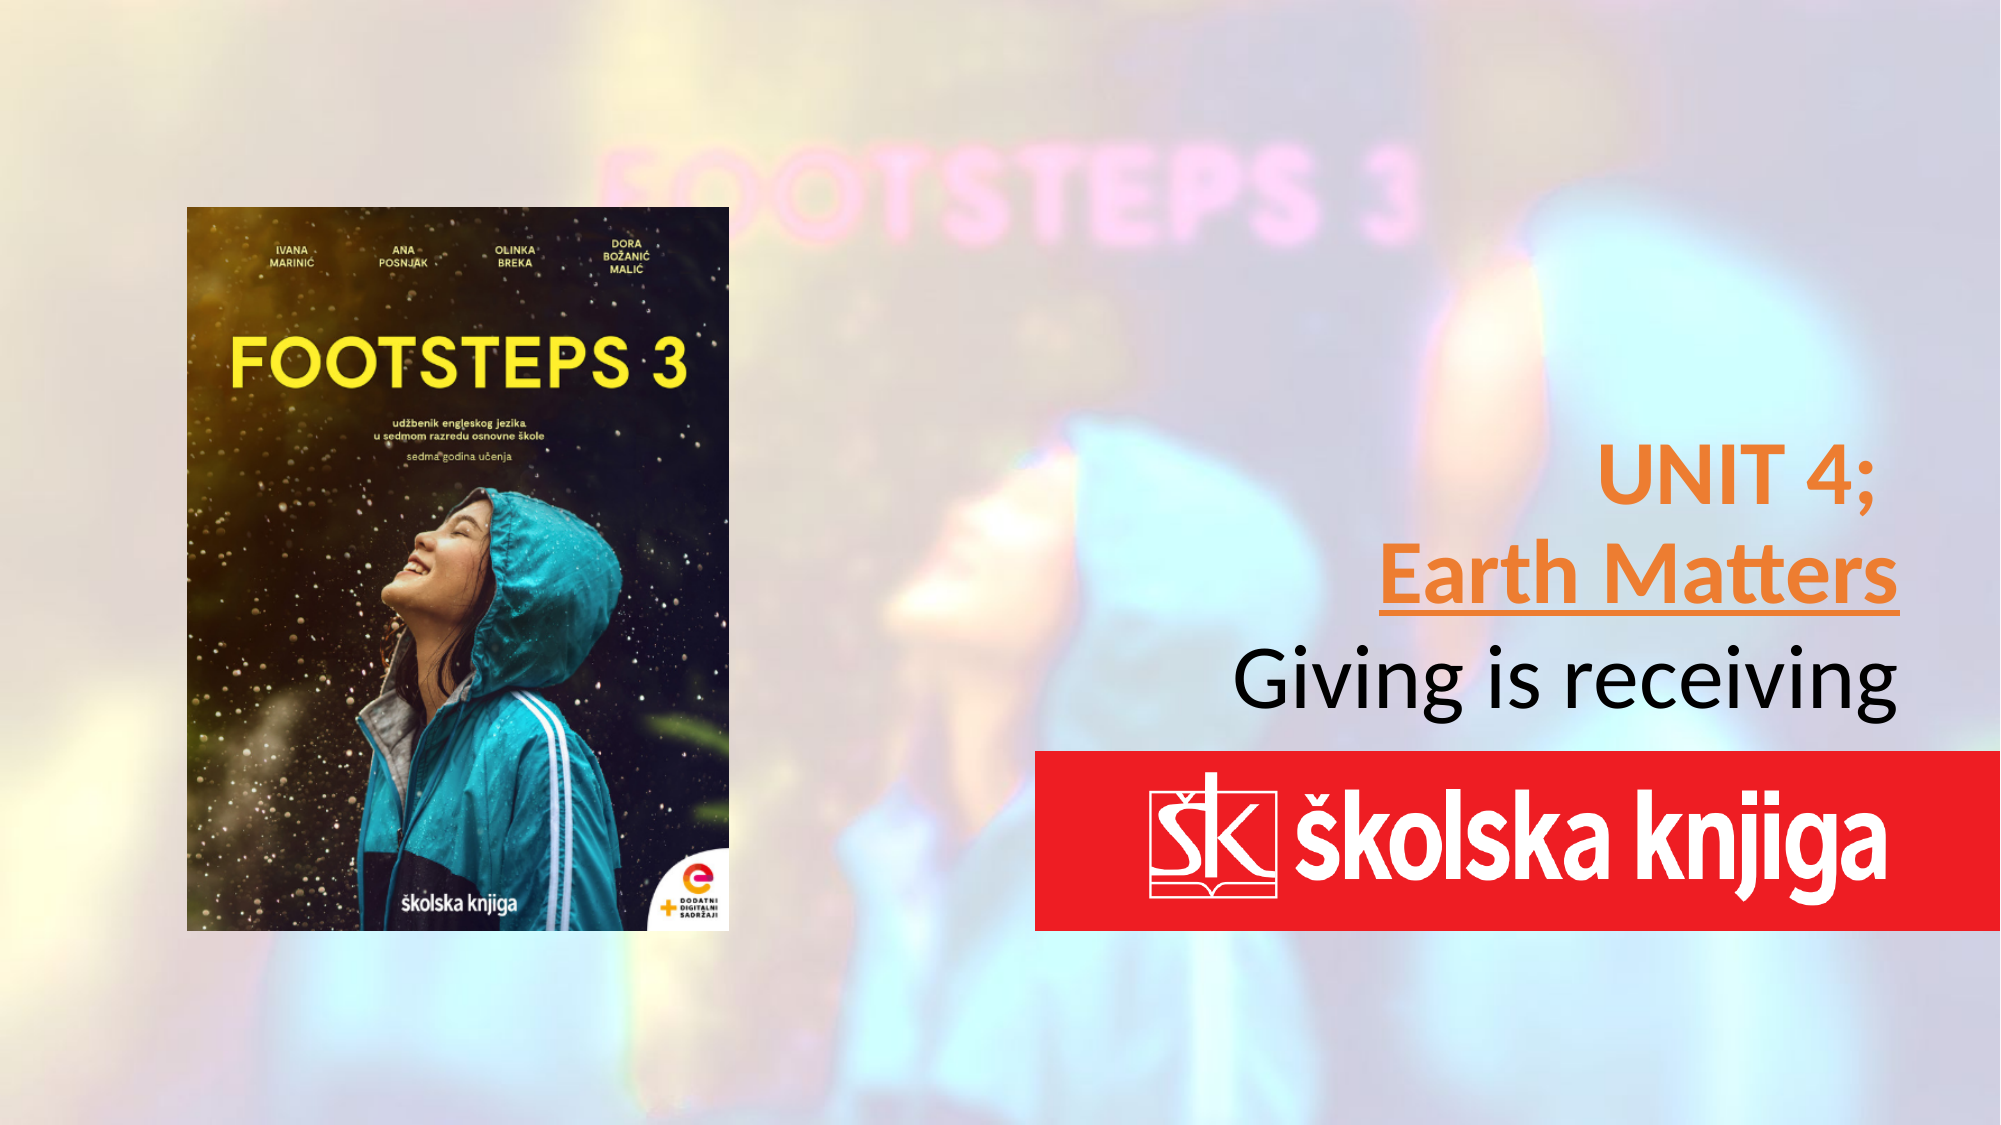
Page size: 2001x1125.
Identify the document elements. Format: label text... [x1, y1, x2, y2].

subtitle Giving is receiving [870, 542, 1915, 815]
title UNIT 4; Earth Matters [729, 239, 1915, 632]
picture [0, 0, 2001, 1125]
